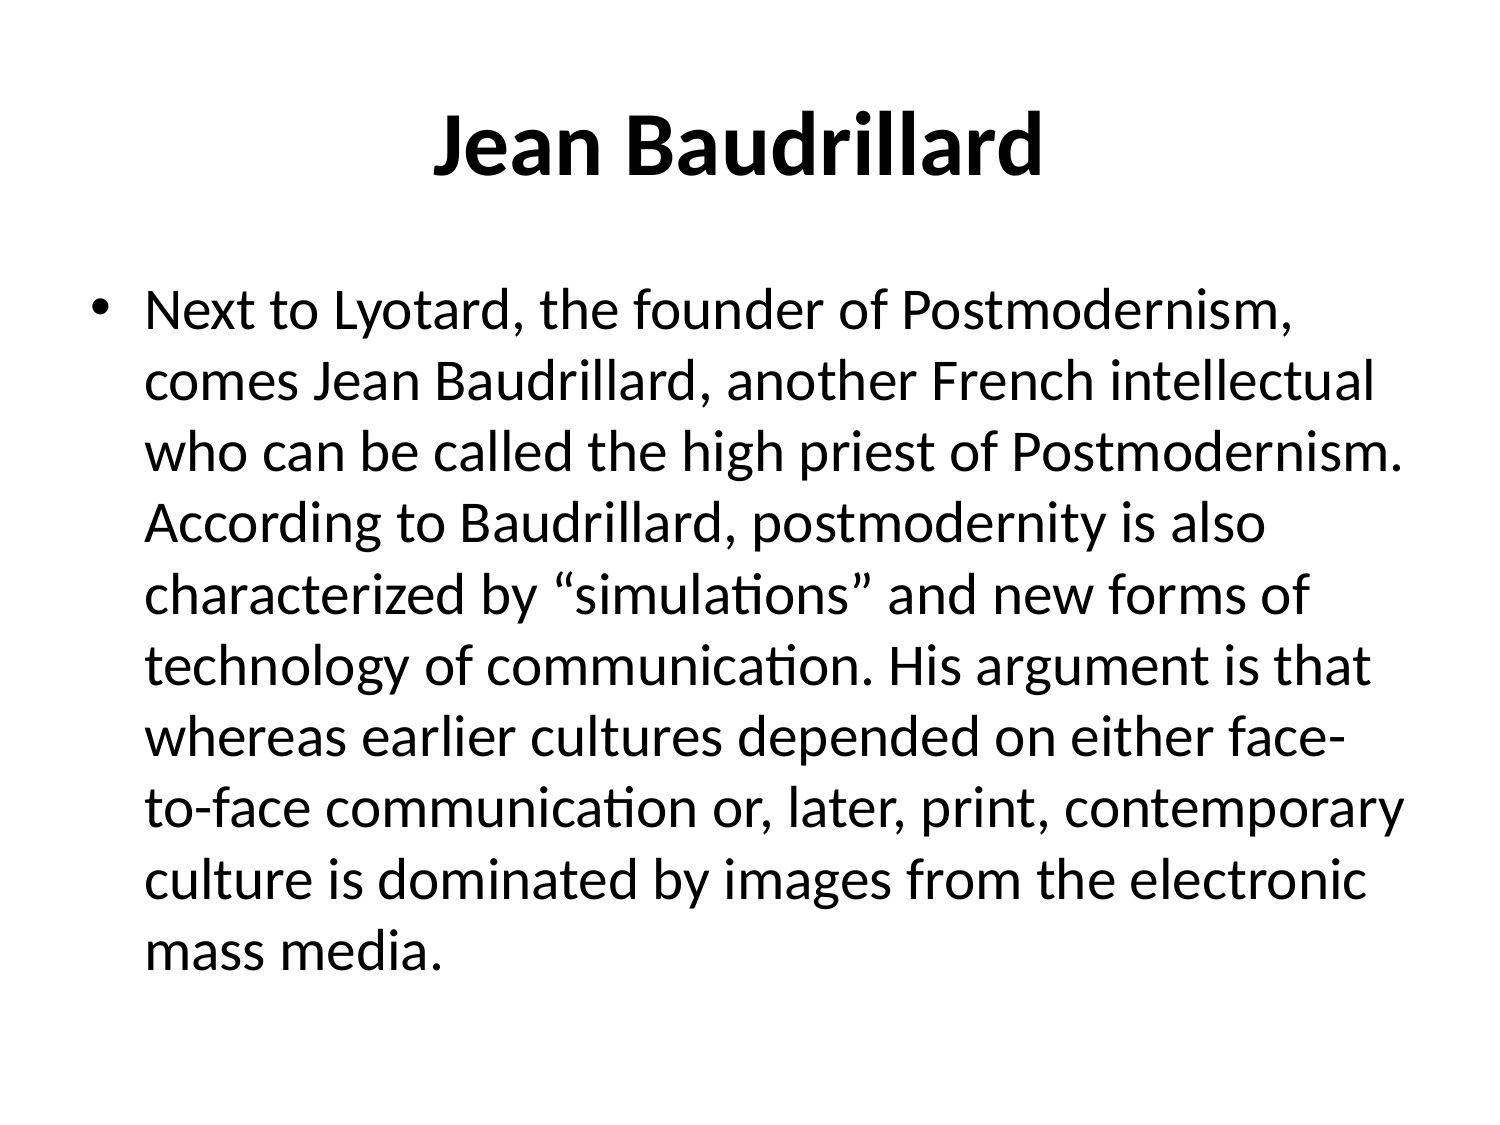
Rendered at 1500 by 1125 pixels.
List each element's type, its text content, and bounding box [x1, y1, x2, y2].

title Jean Baudrillard [75, 45, 1425, 233]
list Next to Lyotard, the founder of Postmodernism, comes Jean Baudrillard, another French intellectual who can be called the high priest of Postmodernism. According to Baudrillard, postmodernity is also characterized by “simulations” and new forms of technology of communication. His argument is that whereas earlier cultures depended on either face-to-face communication or, later, print, contemporary culture is dominated by images from the electronic mass media. [75, 262, 1425, 1005]
